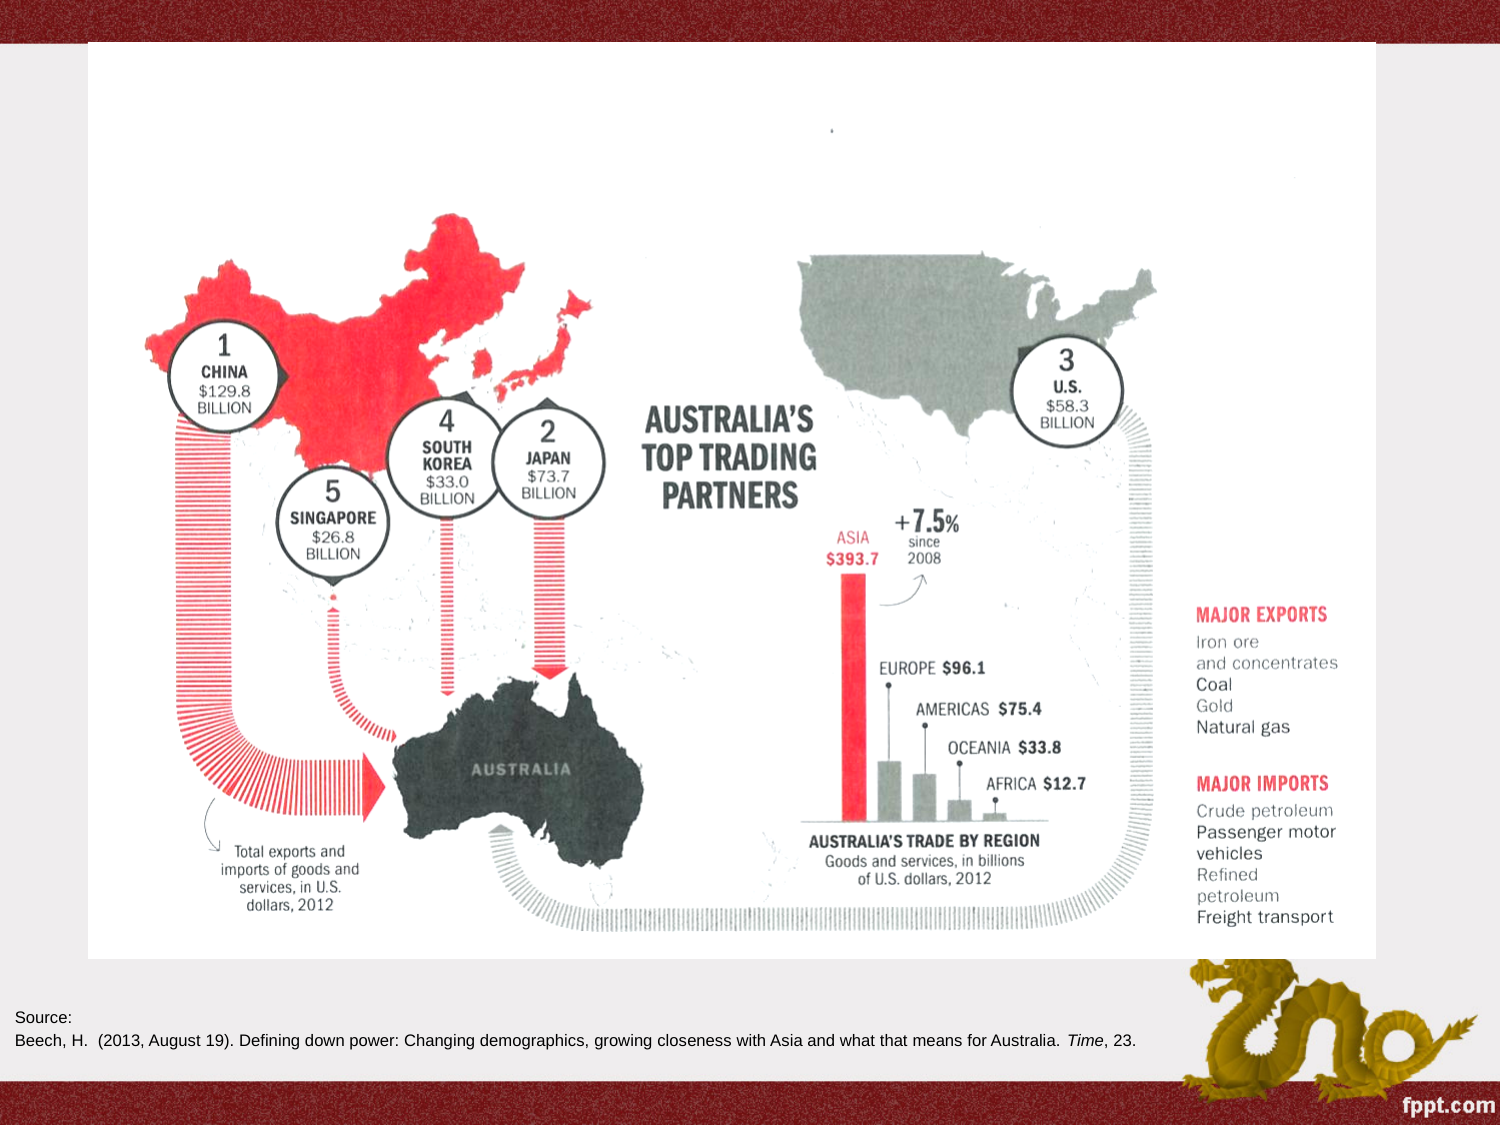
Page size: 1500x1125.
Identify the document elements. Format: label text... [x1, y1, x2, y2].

text_box Source: Beech, H. (2013, August 19). Defining down power: Changing demographics, growing closeness with Asia and what that means for Australia. Time, 23. [0, 976, 1223, 1083]
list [88, 42, 1377, 959]
picture [0, 0, 1500, 1125]
